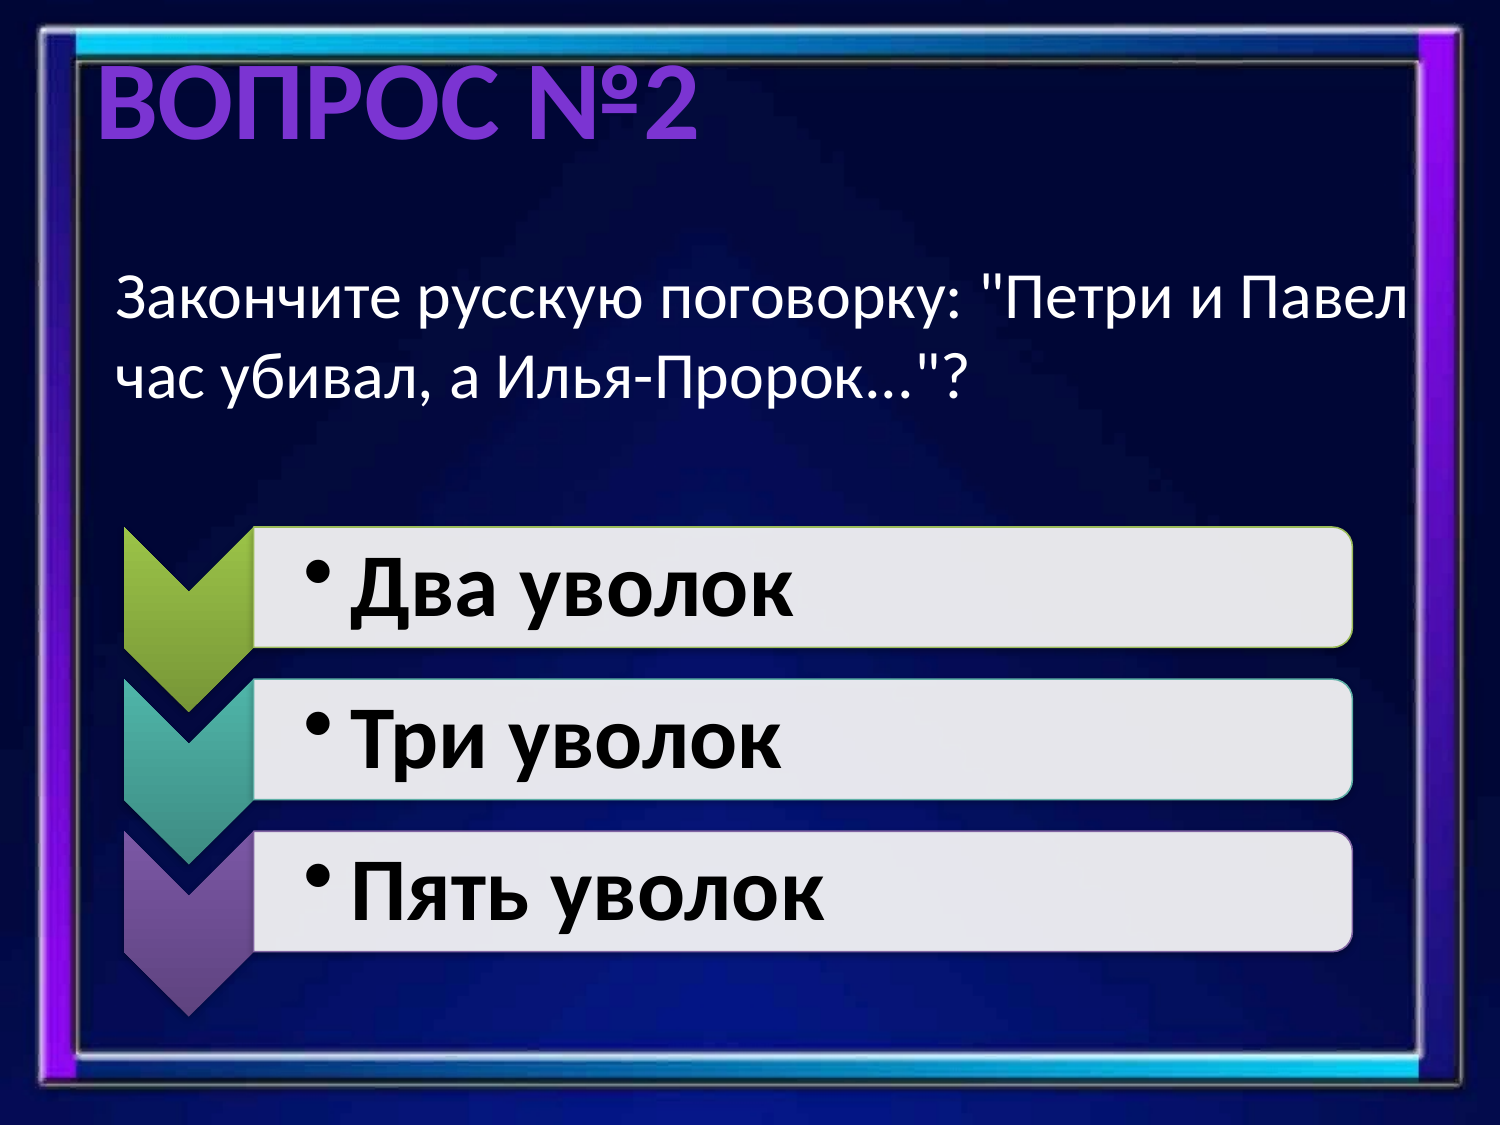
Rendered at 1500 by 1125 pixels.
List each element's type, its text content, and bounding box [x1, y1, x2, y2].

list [123, 526, 1353, 1017]
text_box Вопрос №2 [79, 19, 716, 170]
picture [0, 0, 1500, 1125]
title Закончите русскую поговорку: "Петри и Павел час убивал, а Илья-Пророк..."? [100, 243, 1451, 421]
